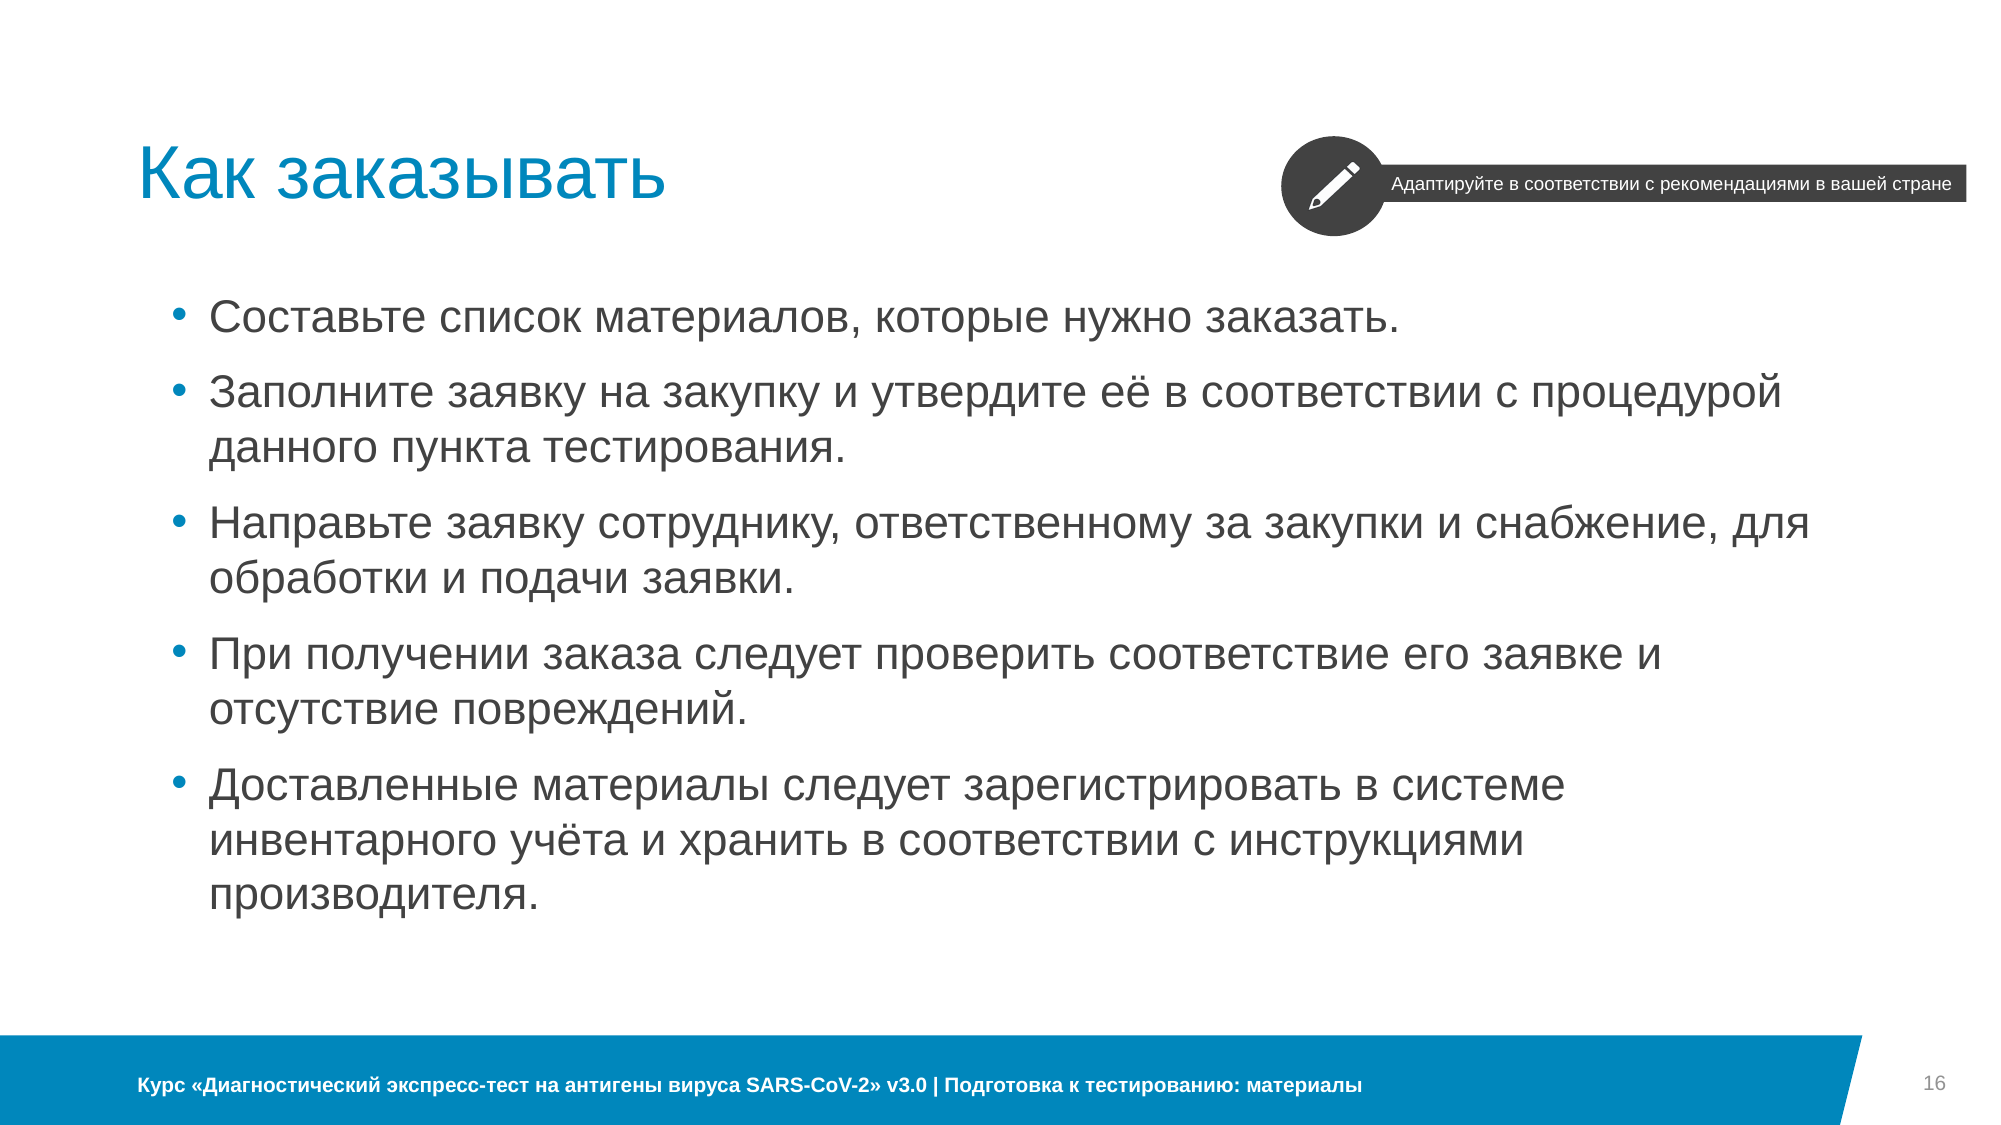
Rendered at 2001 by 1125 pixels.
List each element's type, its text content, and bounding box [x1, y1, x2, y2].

list [137, 284, 1863, 1014]
title Как заказывать [137, 59, 1863, 215]
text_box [1282, 137, 1967, 236]
slide_number 16 [1862, 1035, 1947, 1125]
footer Курс «Диагностический экспресс-тест на антигены вируса SARS-CoV-2» v3.0 | Подготовка к тестированию: материалы [137, 1042, 1600, 1125]
text_box Составьте список материалов, которые нужно заказать. Заполните заявку на закупку и утвердите её в соответствии с процедурой данного пункта тестирования. Направьте заявку сотруднику, ответственному за закупки и снабжение, для обработки и подачи заявки. При получении заказа следует проверить соответствие его заявке и отсутствие повреждений. Доставленные материалы следует зарегистрировать в системе инвентарного учёта и хранить в соответствии с инструкциями производителя. [156, 278, 1844, 960]
